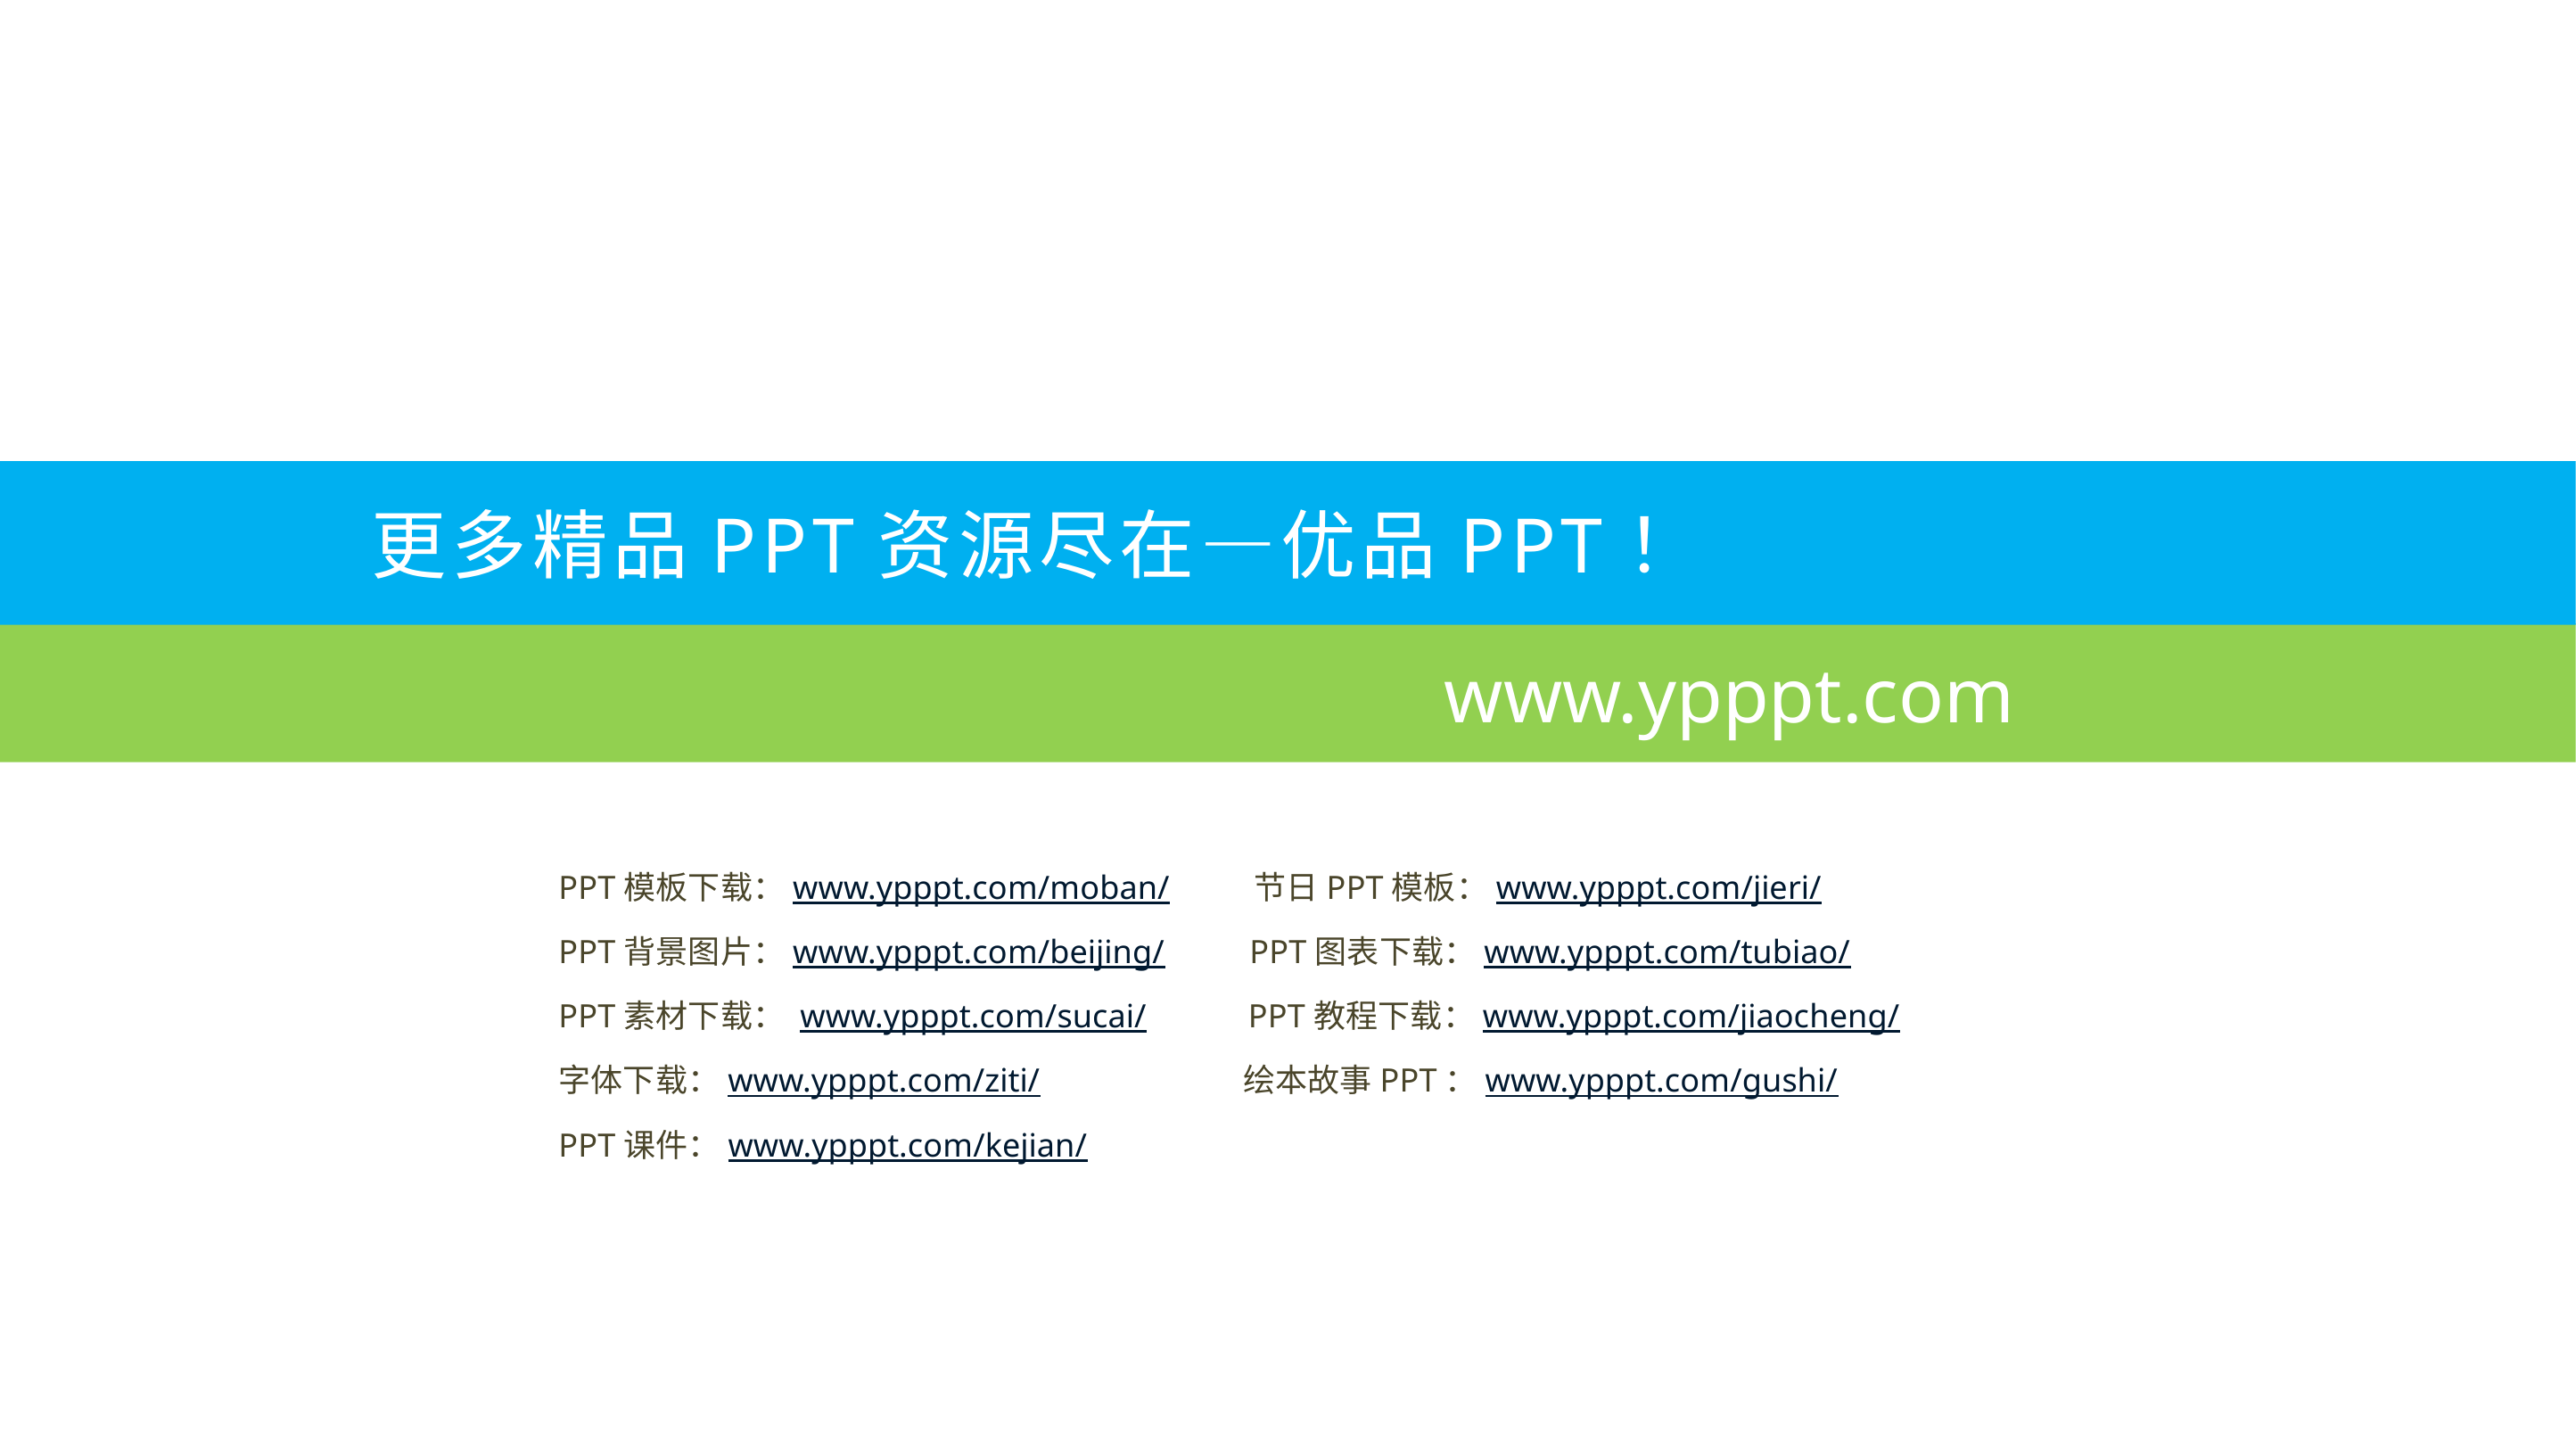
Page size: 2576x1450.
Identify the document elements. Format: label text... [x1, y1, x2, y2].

text_box www.ypppt.com [0, 626, 2576, 763]
text_box 更多精品PPT资源尽在—优品PPT！ [0, 460, 2576, 626]
text_box PPT模板下载：www.ypppt.com/moban/ 节日PPT模板：www.ypppt.com/jieri/ PPT背景图片：www.ypppt.com/beijing/ PPT图表下载：www.ypppt.com/tubiao/ PPT素材下载： www.ypppt.com/sucai/ PPT教程下载：www.ypppt.com/jiaocheng/ 字体下载：www.ypppt.com/ziti/ 绘本故事PPT：www.ypppt.com/gushi/ PPT课件：www.ypppt.com/kejian/ [545, 828, 2005, 1187]
